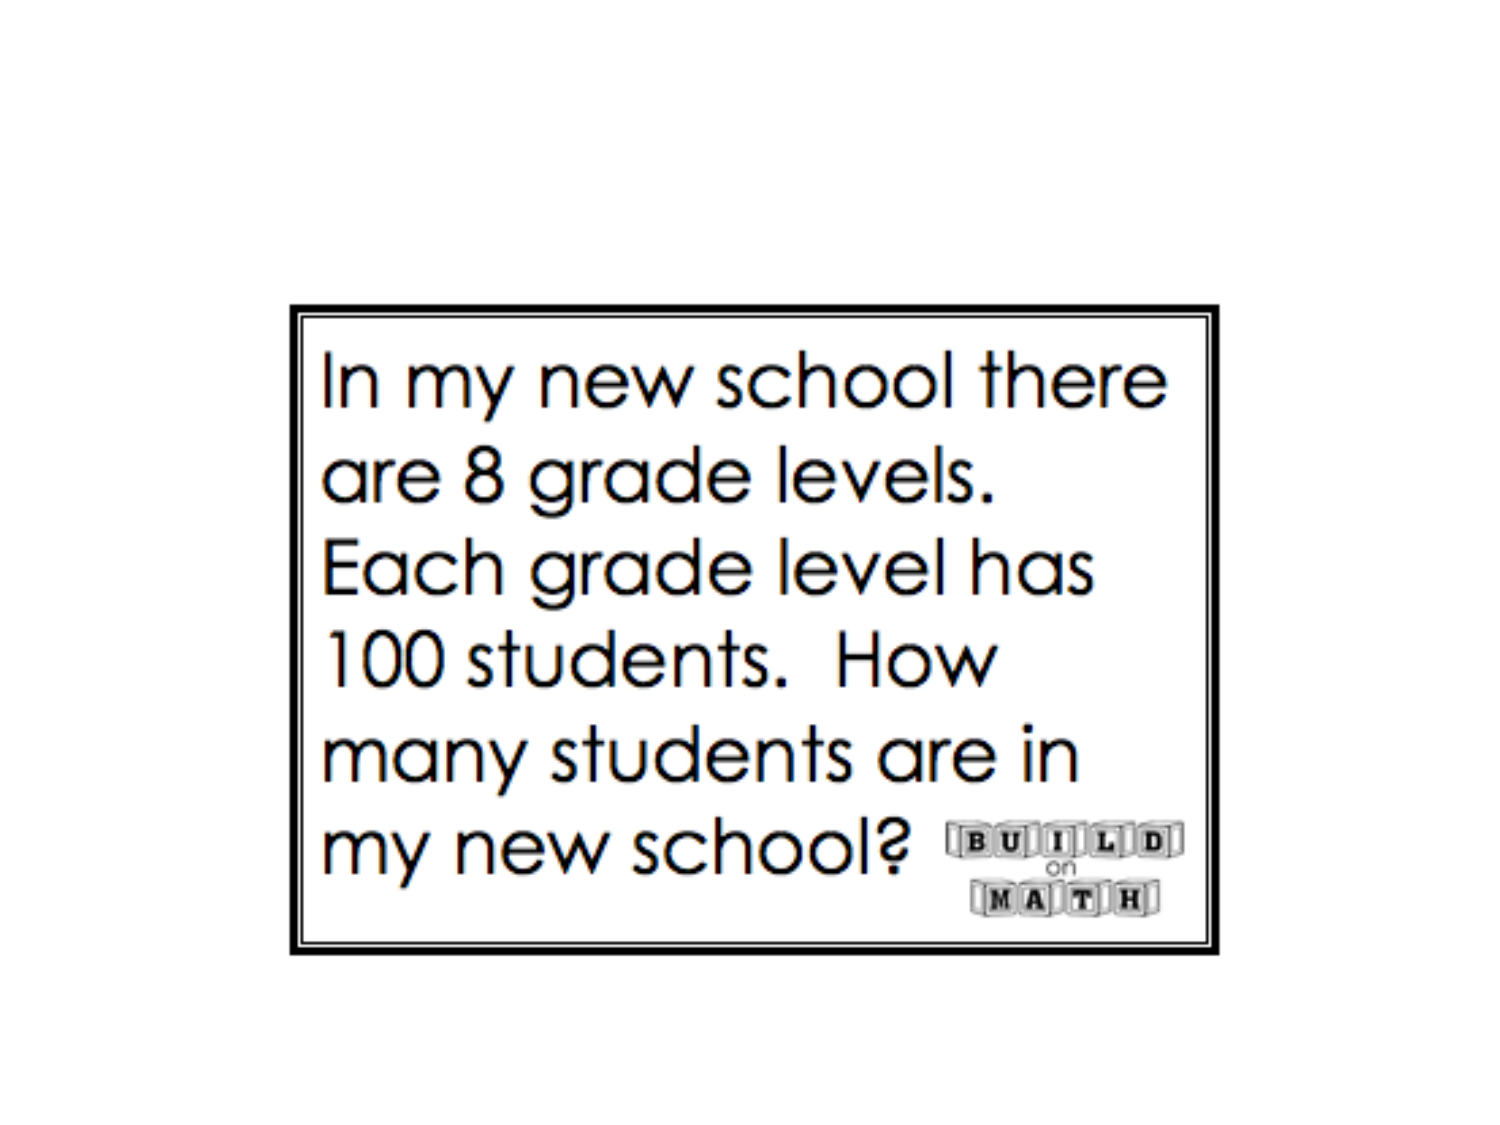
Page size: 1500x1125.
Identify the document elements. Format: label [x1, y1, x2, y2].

list [74, 262, 1426, 1006]
